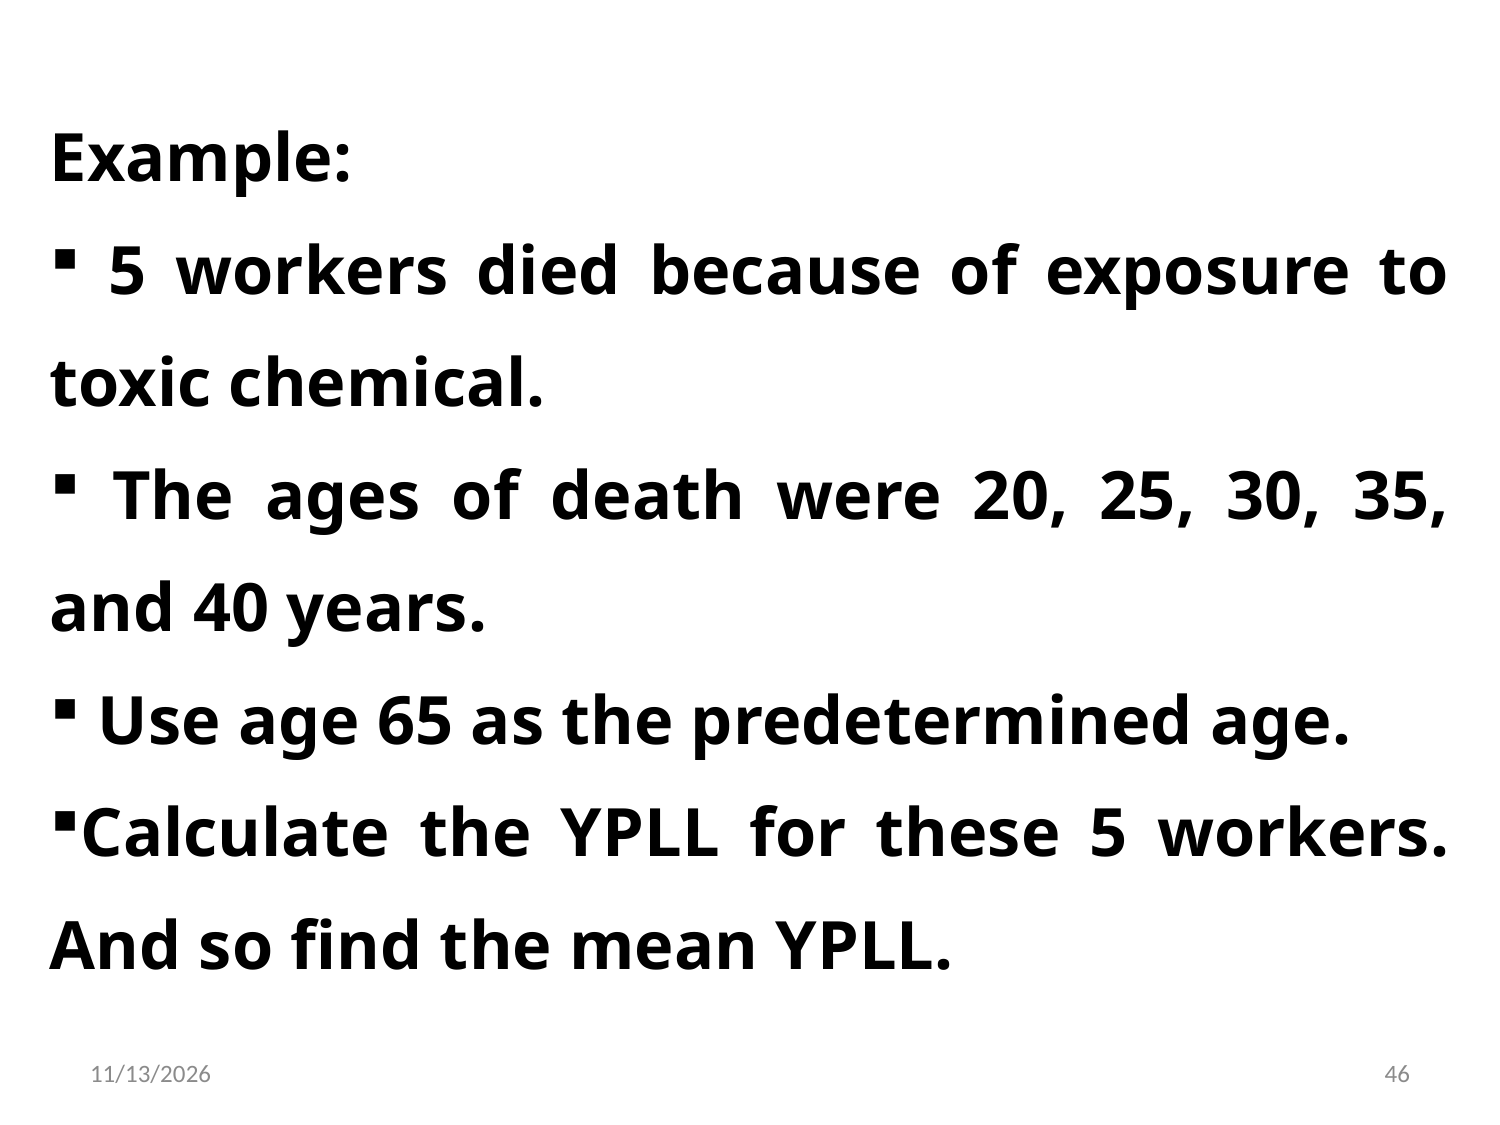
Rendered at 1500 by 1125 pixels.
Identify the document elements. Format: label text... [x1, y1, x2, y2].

text_box Example: 5 workers died because of exposure to toxic chemical. The ages of death were 20, 25, 30, 35, and 40 years. Use age 65 as the predetermined age. Calculate the YPLL for these 5 workers. And so find the mean YPLL. [35, 75, 1465, 1103]
